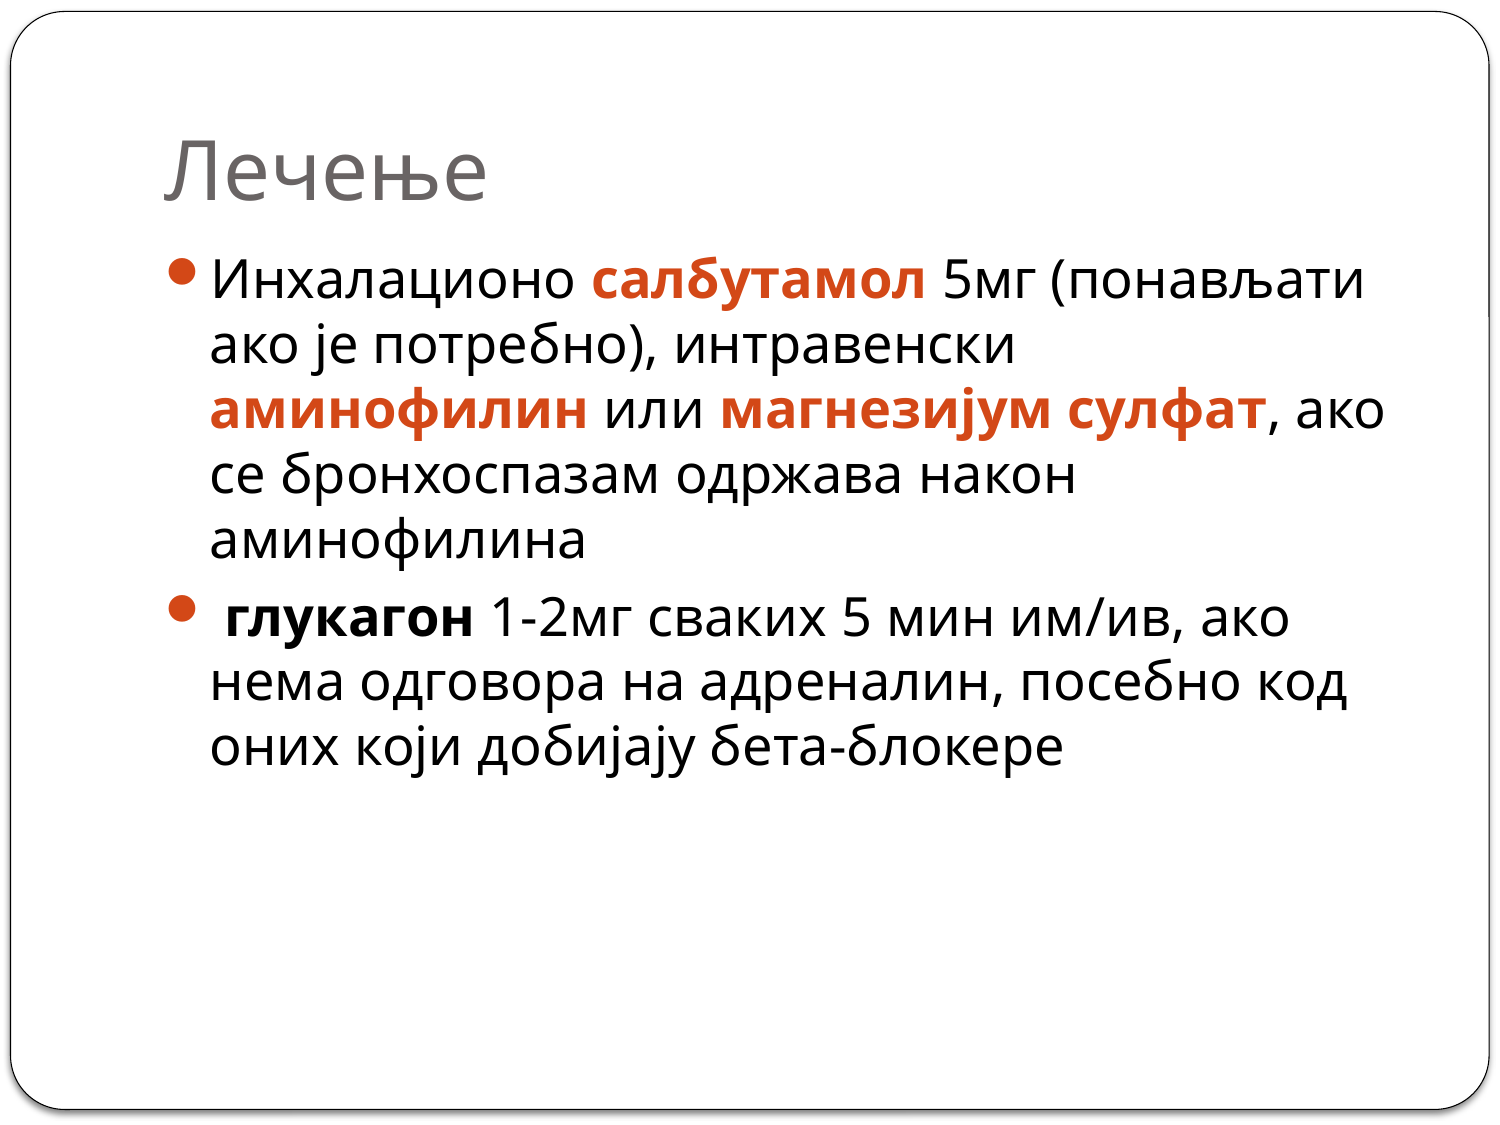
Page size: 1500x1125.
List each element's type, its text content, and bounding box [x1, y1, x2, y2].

list Инхалационо салбутамол 5мг (понављати ако је потребно), интравенски аминофилин или магнезијум сулфат, ако се бронхоспазам одржава након аминофилина глукагон 1-2мг сваких 5 мин им/ив, ако нема одговора на адреналин, посебно код оних који добијају бета-блокере [150, 237, 1425, 988]
title Лечење [150, 45, 1425, 233]
